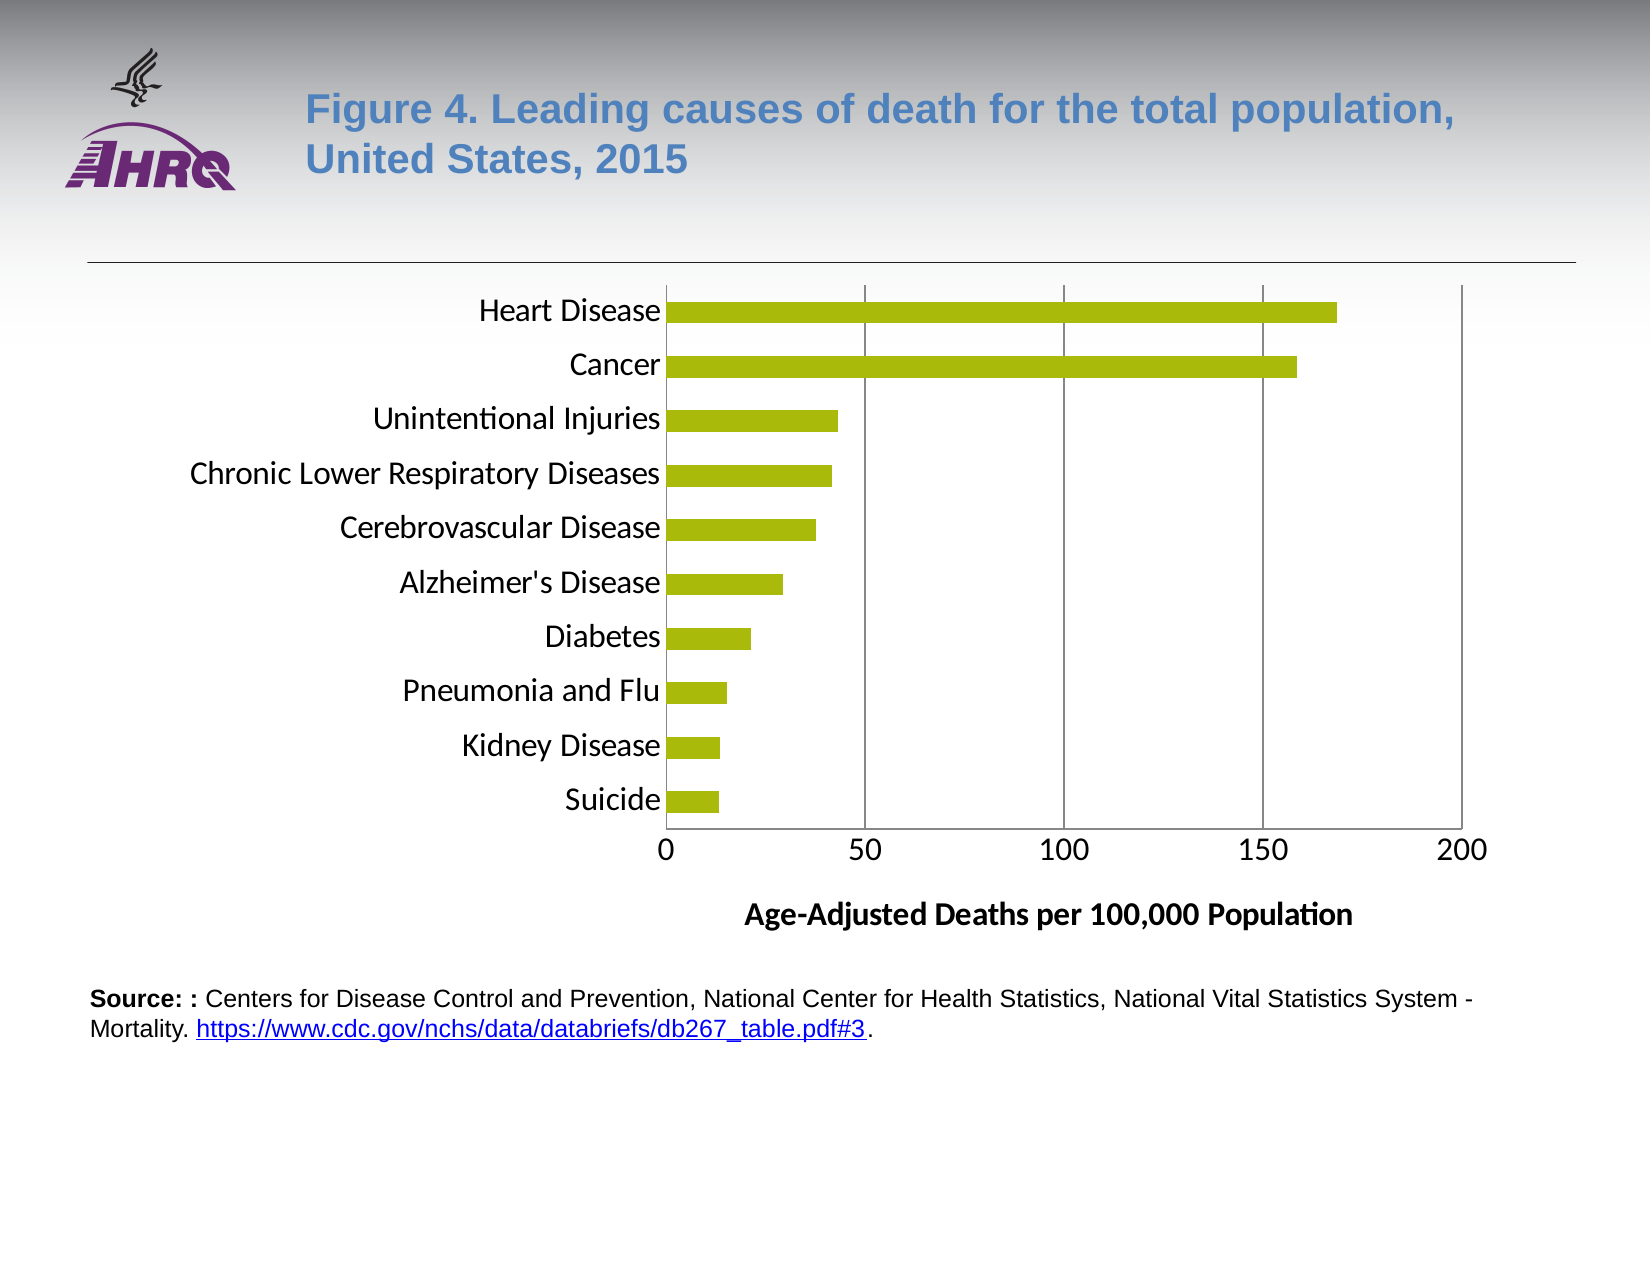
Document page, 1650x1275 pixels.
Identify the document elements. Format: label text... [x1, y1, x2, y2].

title Figure 4. Leading causes of death for the total population, United States, 2015 [288, 51, 1568, 213]
picture [0, 0, 1650, 1275]
chart [149, 269, 1501, 946]
text_box Source: : Centers for Disease Control and Prevention, National Center for Health Statistics, National Vital Statistics System - Mortality. https://www.cdc.gov/nchs/data/databriefs/db267_table.pdf#3. [74, 974, 1500, 1050]
